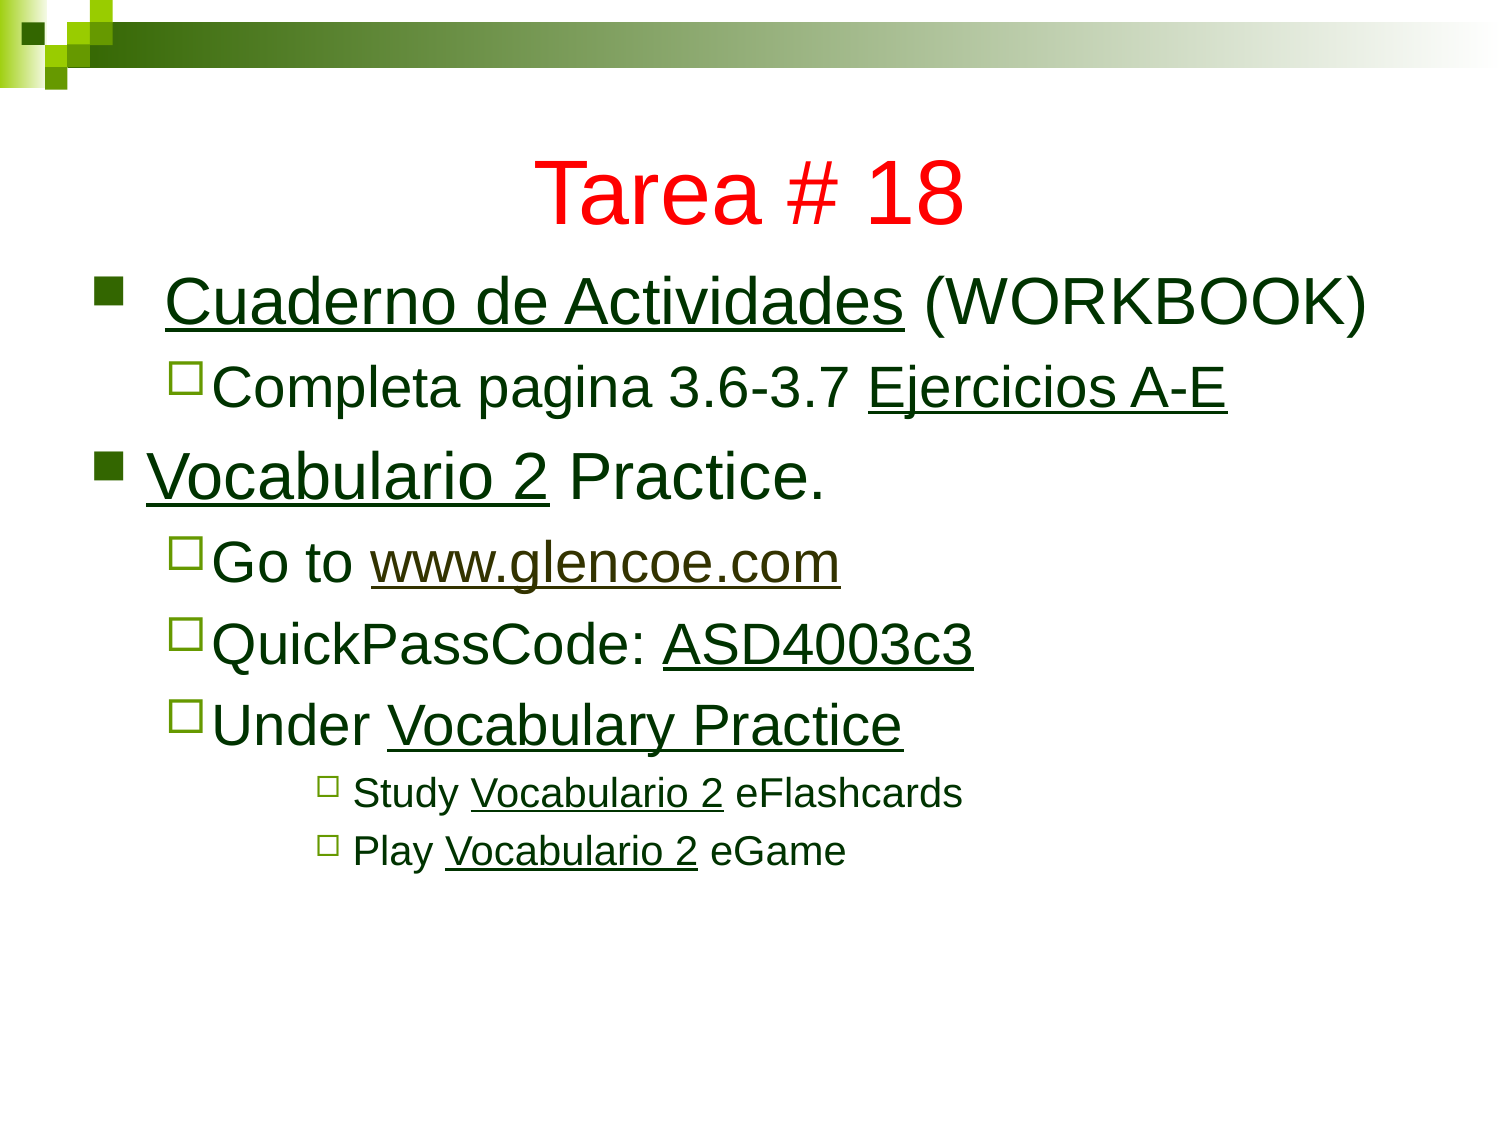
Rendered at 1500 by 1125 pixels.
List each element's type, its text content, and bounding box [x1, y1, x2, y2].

list Cuaderno de Actividades (WORKBOOK) Completa pagina 3.6-3.7 Ejercicios A-E Vocabulario 2 Practice. Go to www.glencoe.com QuickPassCode: ASD4003c3 Under Vocabulary Practice Study Vocabulario 2 eFlashcards Play Vocabulario 2 eGame [75, 249, 1425, 1063]
title Tarea # 18 [75, 75, 1425, 249]
